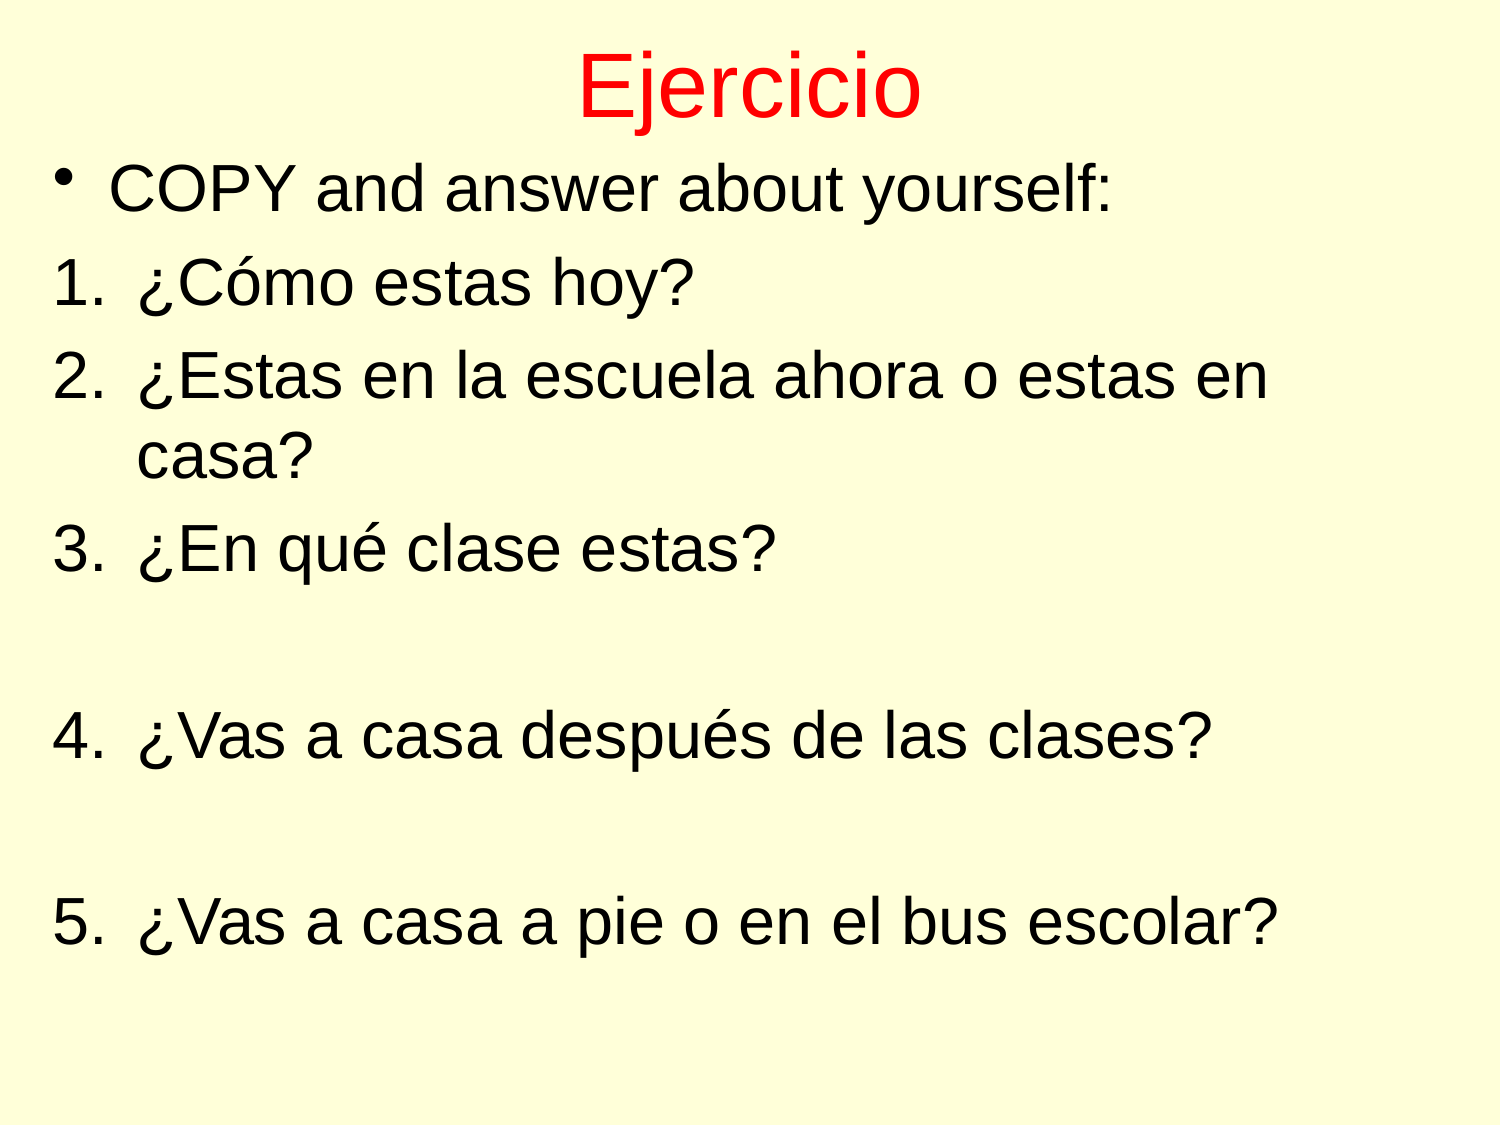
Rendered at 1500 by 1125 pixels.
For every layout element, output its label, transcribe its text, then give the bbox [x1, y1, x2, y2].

list COPY and answer about yourself: ¿Cómo estas hoy? ¿Estas en la escuela ahora o estas en casa? ¿En qué clase estas? ¿Vas a casa después de las clases? ¿Vas a casa a pie o en el bus escolar? [37, 137, 1450, 1125]
title Ejercicio [75, 0, 1425, 137]
